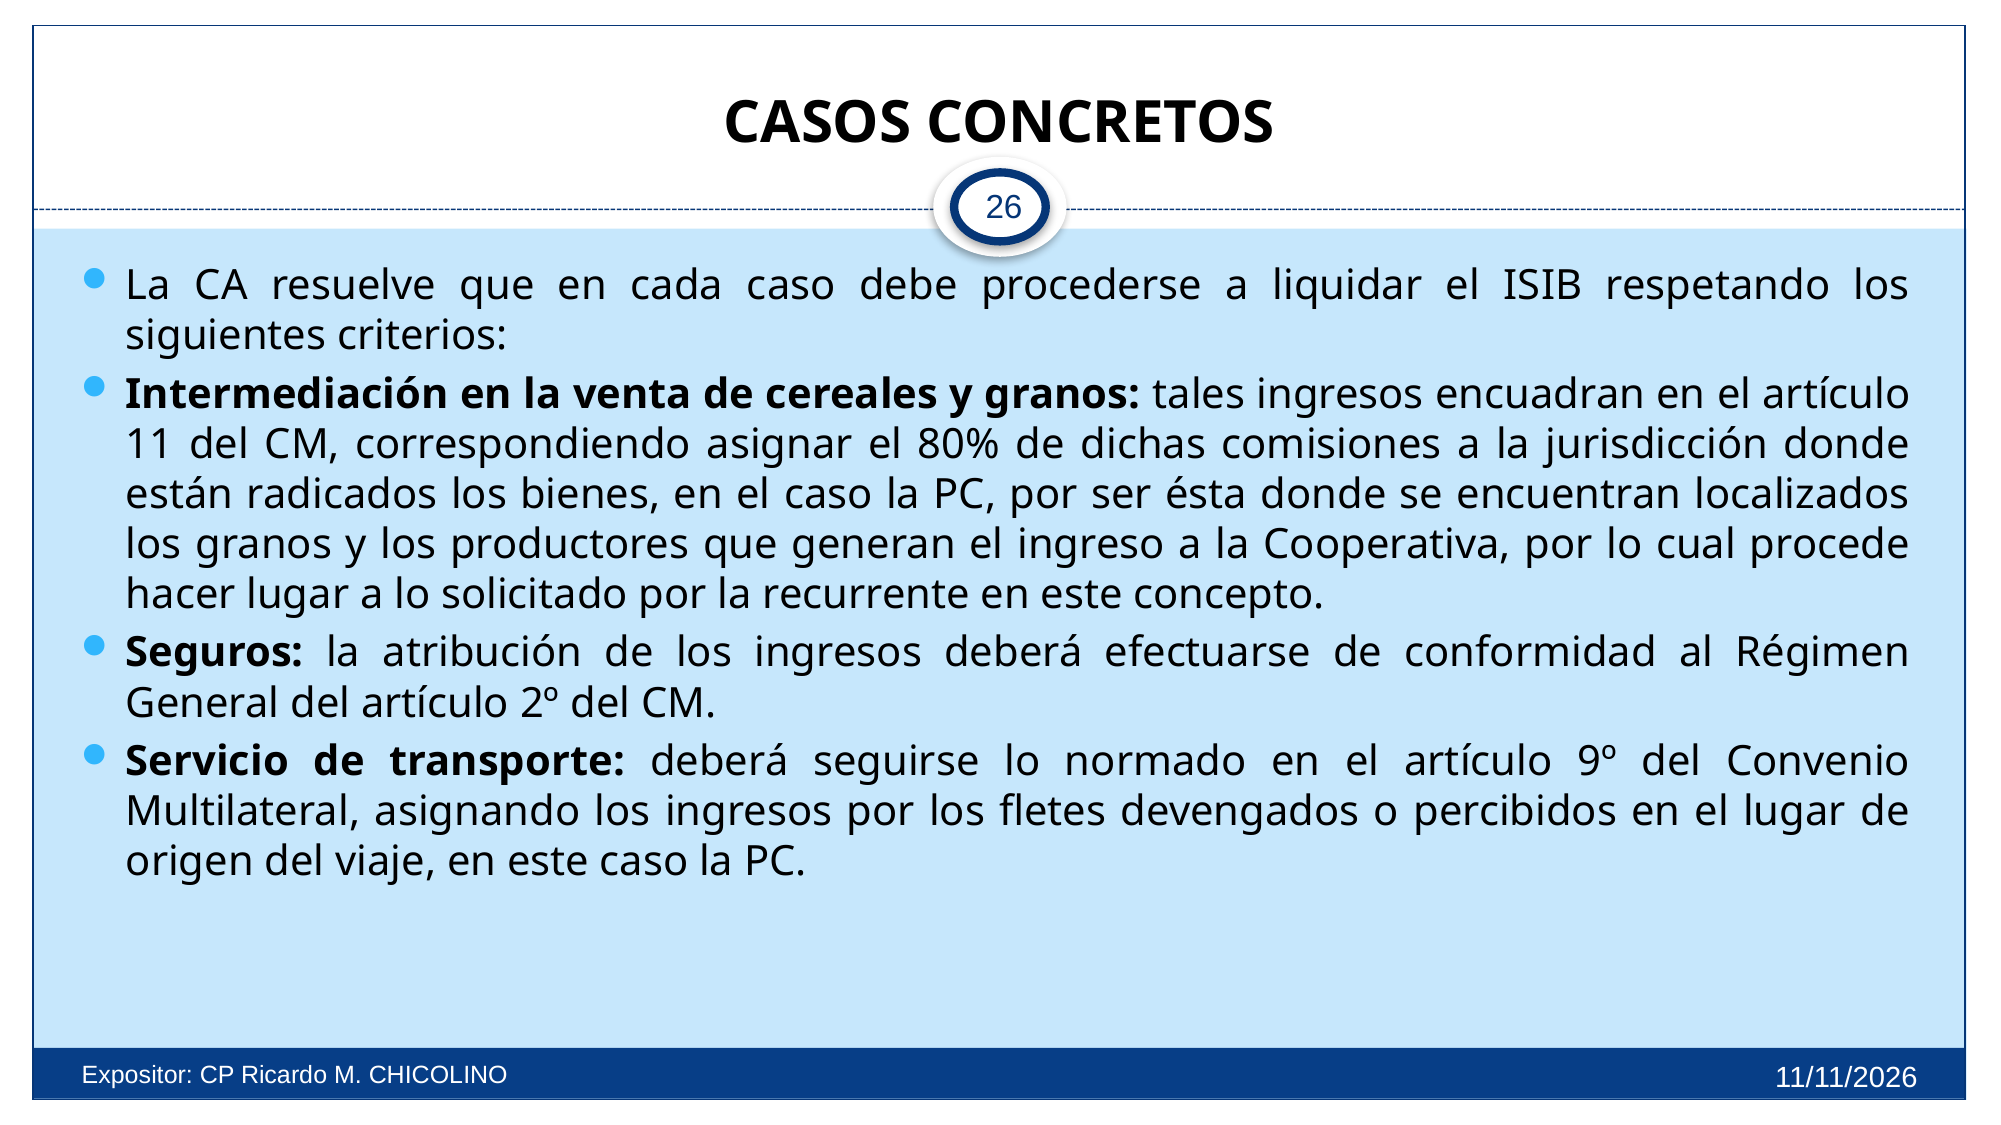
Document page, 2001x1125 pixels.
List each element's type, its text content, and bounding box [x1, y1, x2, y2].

footer Expositor: CP Ricardo M. CHICOLINO [66, 1051, 850, 1112]
list La CA resuelve que en cada caso debe procederse a liquidar el ISIB respetando los siguientes criterios: Intermediación en la venta de cereales y granos: tales ingresos encuadran en el artículo 11 del CM, correspondiendo asignar el 80% de dichas comisiones a la jurisdicción donde están radicados los bienes, en el caso la PC, por ser ésta donde se encuentran localizados los granos y los productores que generan el ingreso a la Cooperativa, por lo cual procede hacer lugar a lo solicitado por la recurrente en este concepto. Seguros: la atribución de los ingresos deberá efectuarse de conformidad al Régimen General del artículo 2º del CM. Servicio de transporte: deberá seguirse lo normado en el artículo 9º del Convenio Multilateral, asignando los ingresos por los fletes devengados o percibidos en el lugar de origen del viaje, en este caso la PC. [66, 250, 1926, 1001]
slide_number 26 [954, 168, 1055, 241]
title CASOS CONCRETOS [65, 37, 1933, 162]
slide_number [1266, 1050, 1933, 1111]
